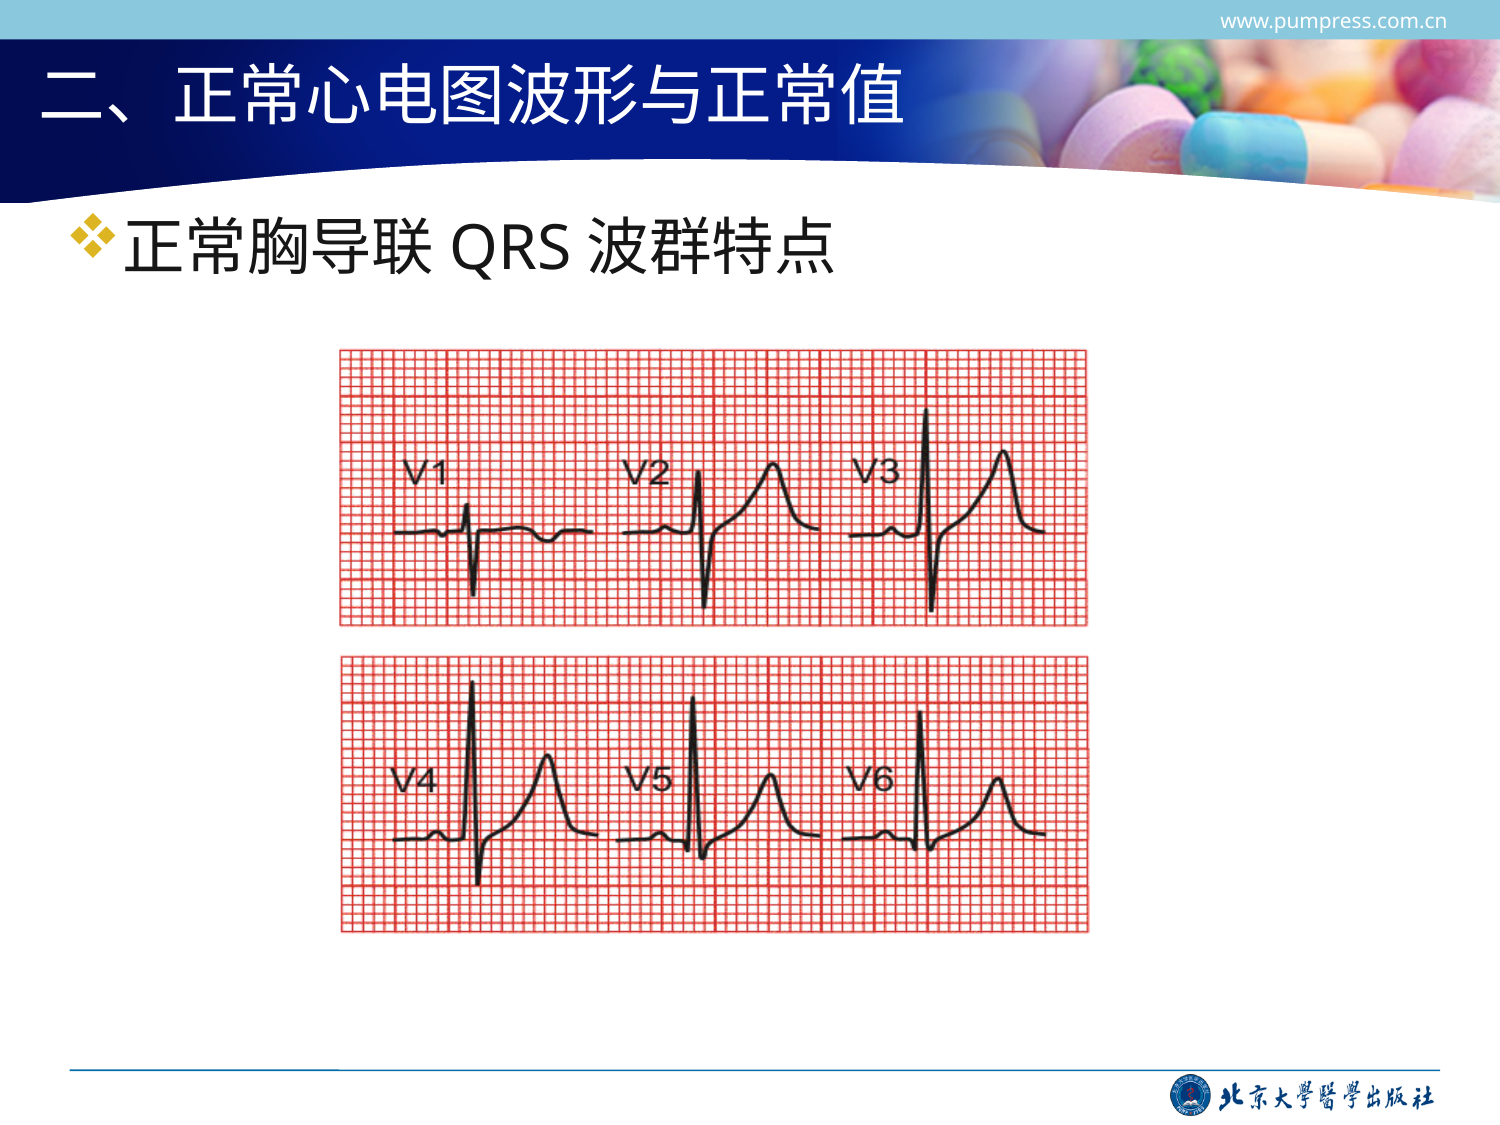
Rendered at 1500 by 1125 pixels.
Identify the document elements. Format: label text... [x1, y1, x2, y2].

picture [0, 40, 1500, 203]
list 正常胸导联QRS波群特点 [49, 198, 1463, 1026]
slide_number www.pumpress.com.cn [1024, 0, 1463, 38]
title 二、正常心电图波形与正常值 [23, 46, 1349, 140]
picture [1170, 1074, 1436, 1118]
picture [324, 337, 1104, 947]
